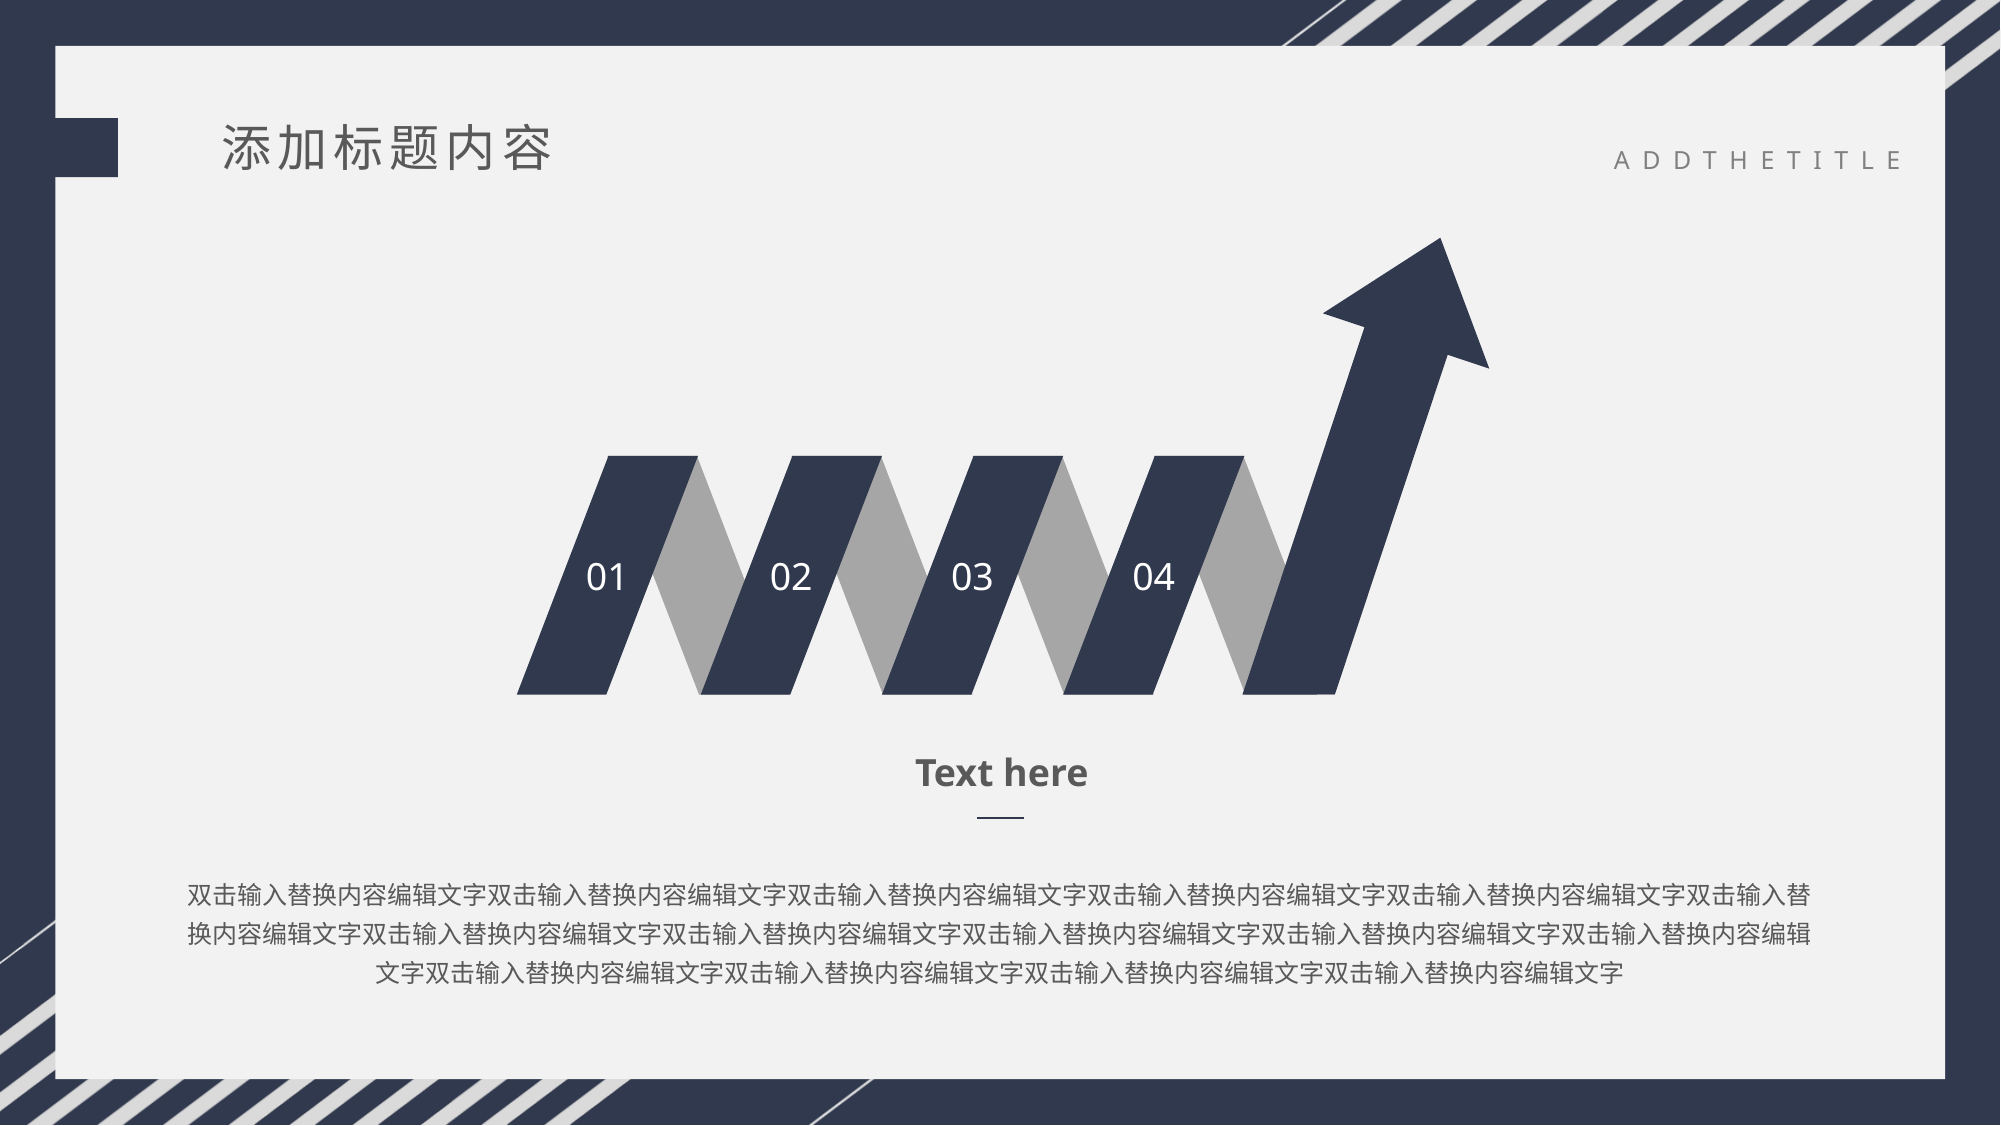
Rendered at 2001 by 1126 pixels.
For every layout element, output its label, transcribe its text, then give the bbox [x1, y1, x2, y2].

text_box 双击输入替换内容编辑文字双击输入替换内容编辑文字双击输入替换内容编辑文字双击输入替换内容编辑文字双击输入替换内容编辑文字双击输入替换内容编辑文字双击输入替换内容编辑文字双击输入替换内容编辑文字双击输入替换内容编辑文字双击输入替换内容编辑文字双击输入替换内容编辑文字双击输入替换内容编辑文字双击输入替换内容编辑文字双击输入替换内容编辑文字双击输入替换内容编辑文字 [149, 864, 1851, 995]
text_box ADDTHETITLE [1362, 137, 1916, 182]
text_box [860, 730, 1144, 821]
text_box 添加标题内容 [206, 109, 737, 184]
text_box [516, 224, 1451, 722]
picture [0, 0, 2001, 1125]
